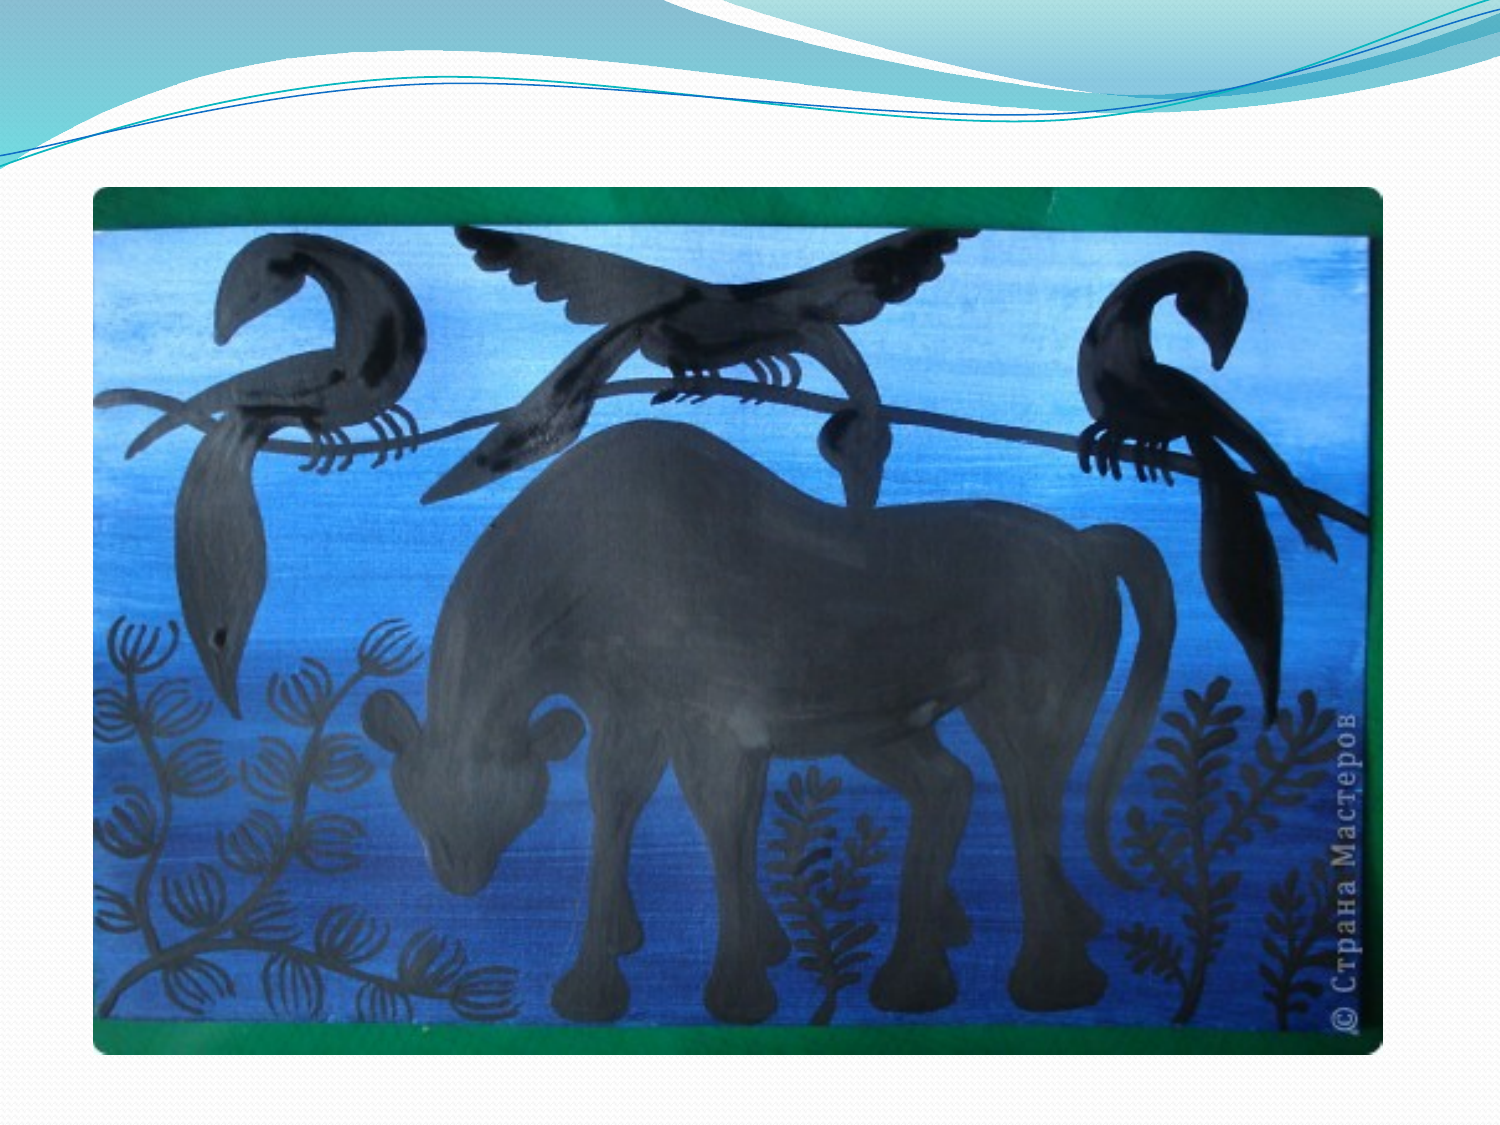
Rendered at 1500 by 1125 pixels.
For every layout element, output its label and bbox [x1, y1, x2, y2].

picture [93, 187, 1383, 1055]
